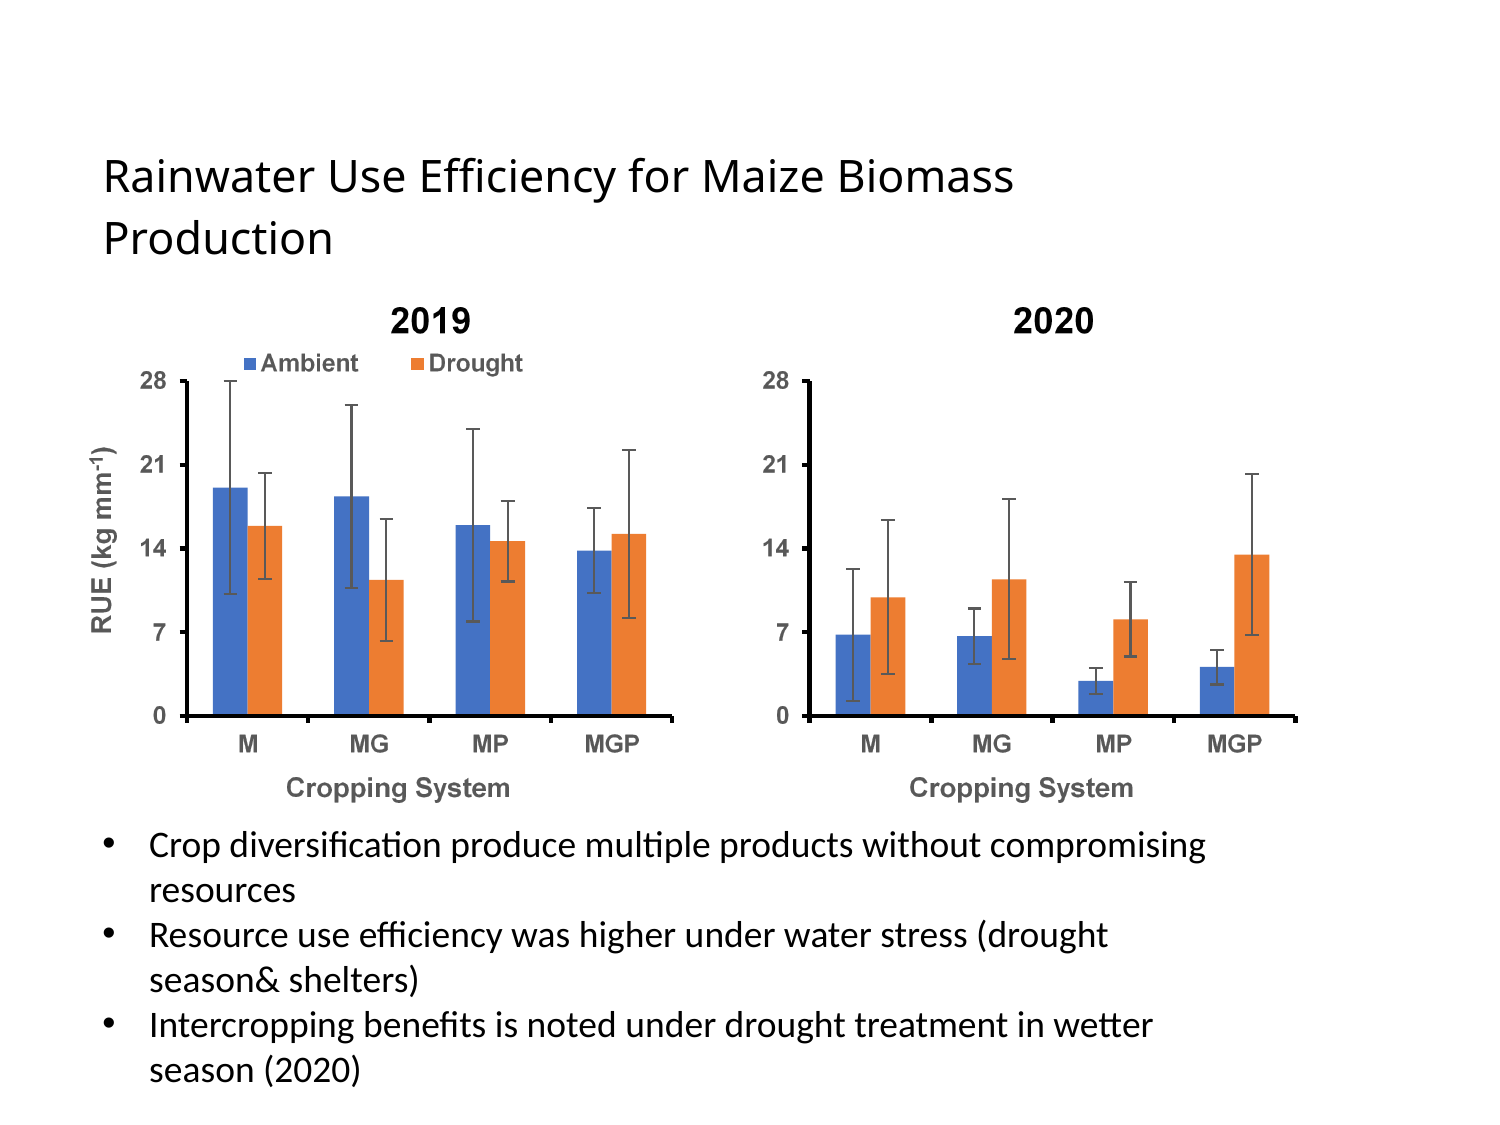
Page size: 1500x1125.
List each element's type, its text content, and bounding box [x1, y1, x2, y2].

text_box Crop diversification produce multiple products without compromising resources Resource use efficiency was higher under water stress (drought season& shelters) Intercropping benefits is noted under drought treatment in wetter season (2020) [87, 853, 1263, 1098]
subtitle Rainwater Use Efficiency for Maize Biomass Production [87, 137, 1213, 275]
picture [62, 291, 1428, 843]
